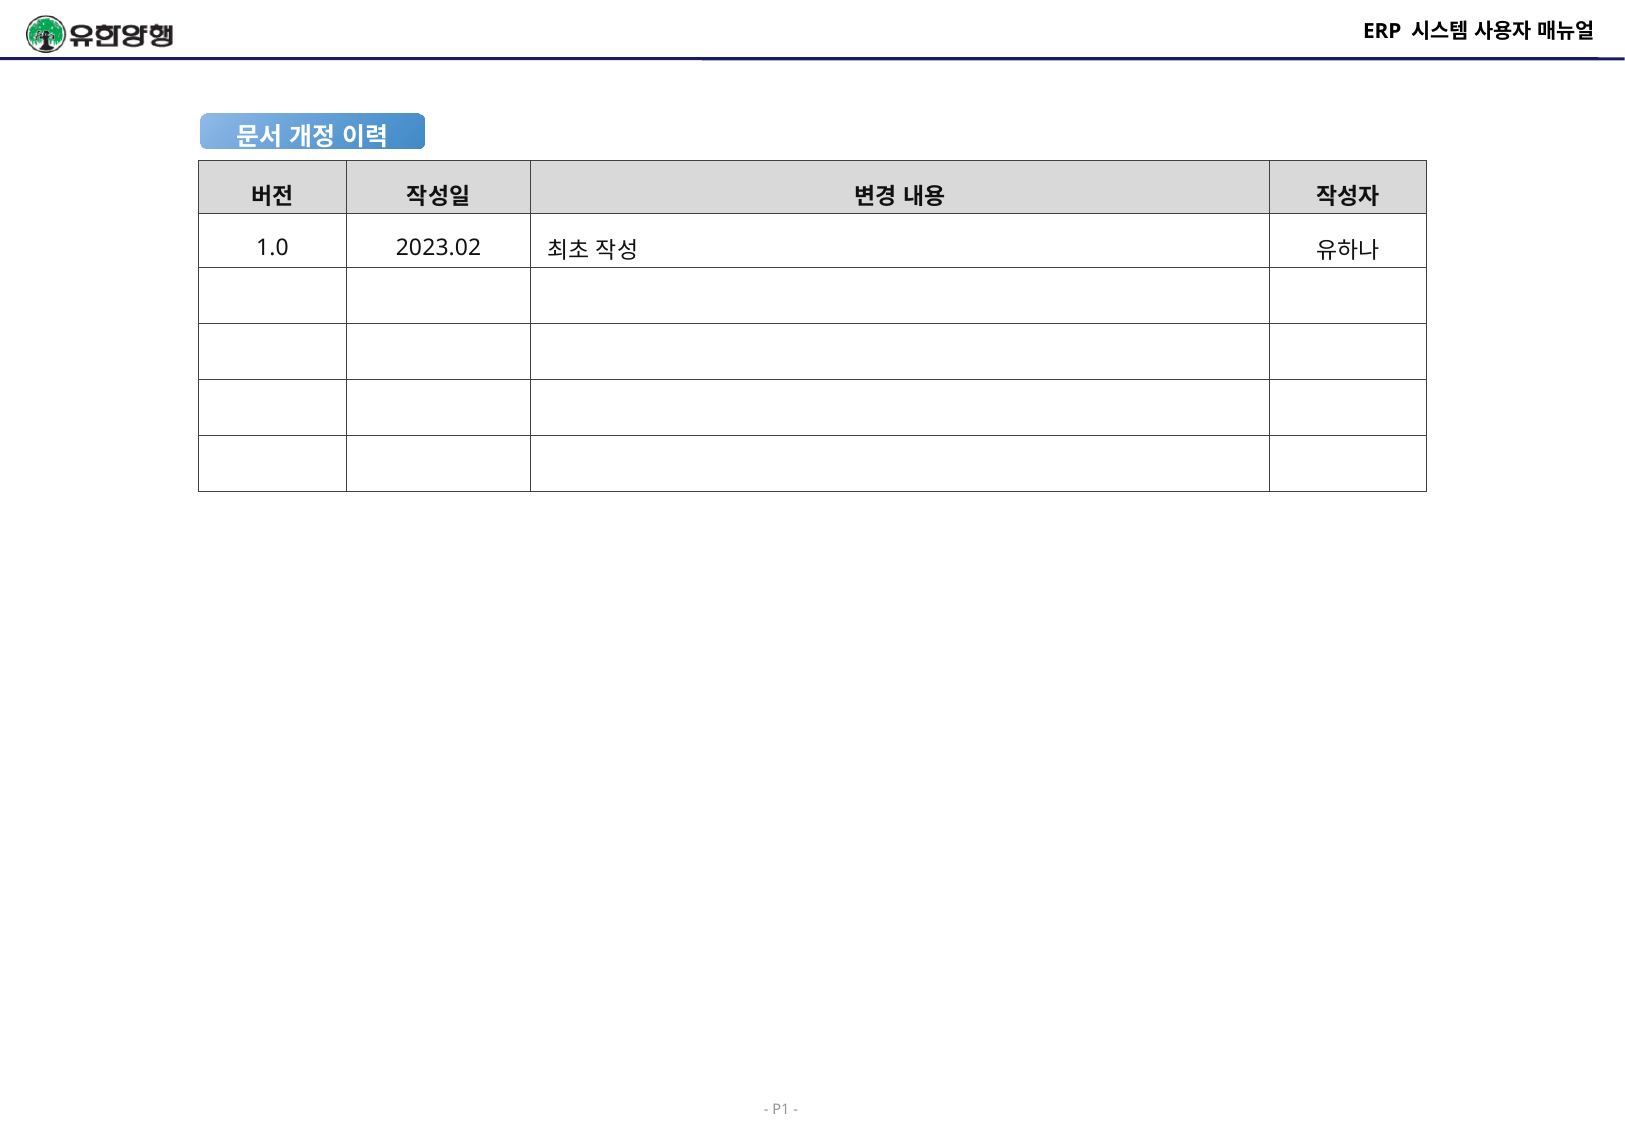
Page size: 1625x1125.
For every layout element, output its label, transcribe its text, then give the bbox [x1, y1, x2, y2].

title ERP 시스템 사용자 매뉴얼 [905, 0, 1610, 132]
table_cell [531, 324, 1269, 379]
table_header 작성자 [1270, 161, 1426, 213]
table_cell [199, 436, 346, 491]
table_cell [347, 268, 530, 323]
table_cell [347, 436, 530, 491]
text_box 문서 개정 이력 [200, 113, 425, 149]
table_cell [1270, 380, 1426, 435]
table_cell [347, 324, 530, 379]
table_header 버전 [199, 161, 346, 213]
table_cell 유하나 [1270, 214, 1426, 267]
table_cell 2023.02 [347, 214, 530, 267]
table_cell [1270, 268, 1426, 323]
table_cell [531, 380, 1269, 435]
table_header 변경 내용 [531, 161, 1269, 213]
table_cell [199, 380, 346, 435]
table_cell [531, 436, 1269, 491]
table_header 작성일 [347, 161, 530, 213]
table_cell [199, 268, 346, 323]
table_cell [199, 324, 346, 379]
table_cell 1.0 [199, 214, 346, 267]
table_cell [1270, 324, 1426, 379]
table_cell [347, 380, 530, 435]
table_cell [1270, 436, 1426, 491]
picture [20, 11, 178, 55]
table_cell 최초 작성 [531, 214, 1269, 267]
table_cell [531, 268, 1269, 323]
